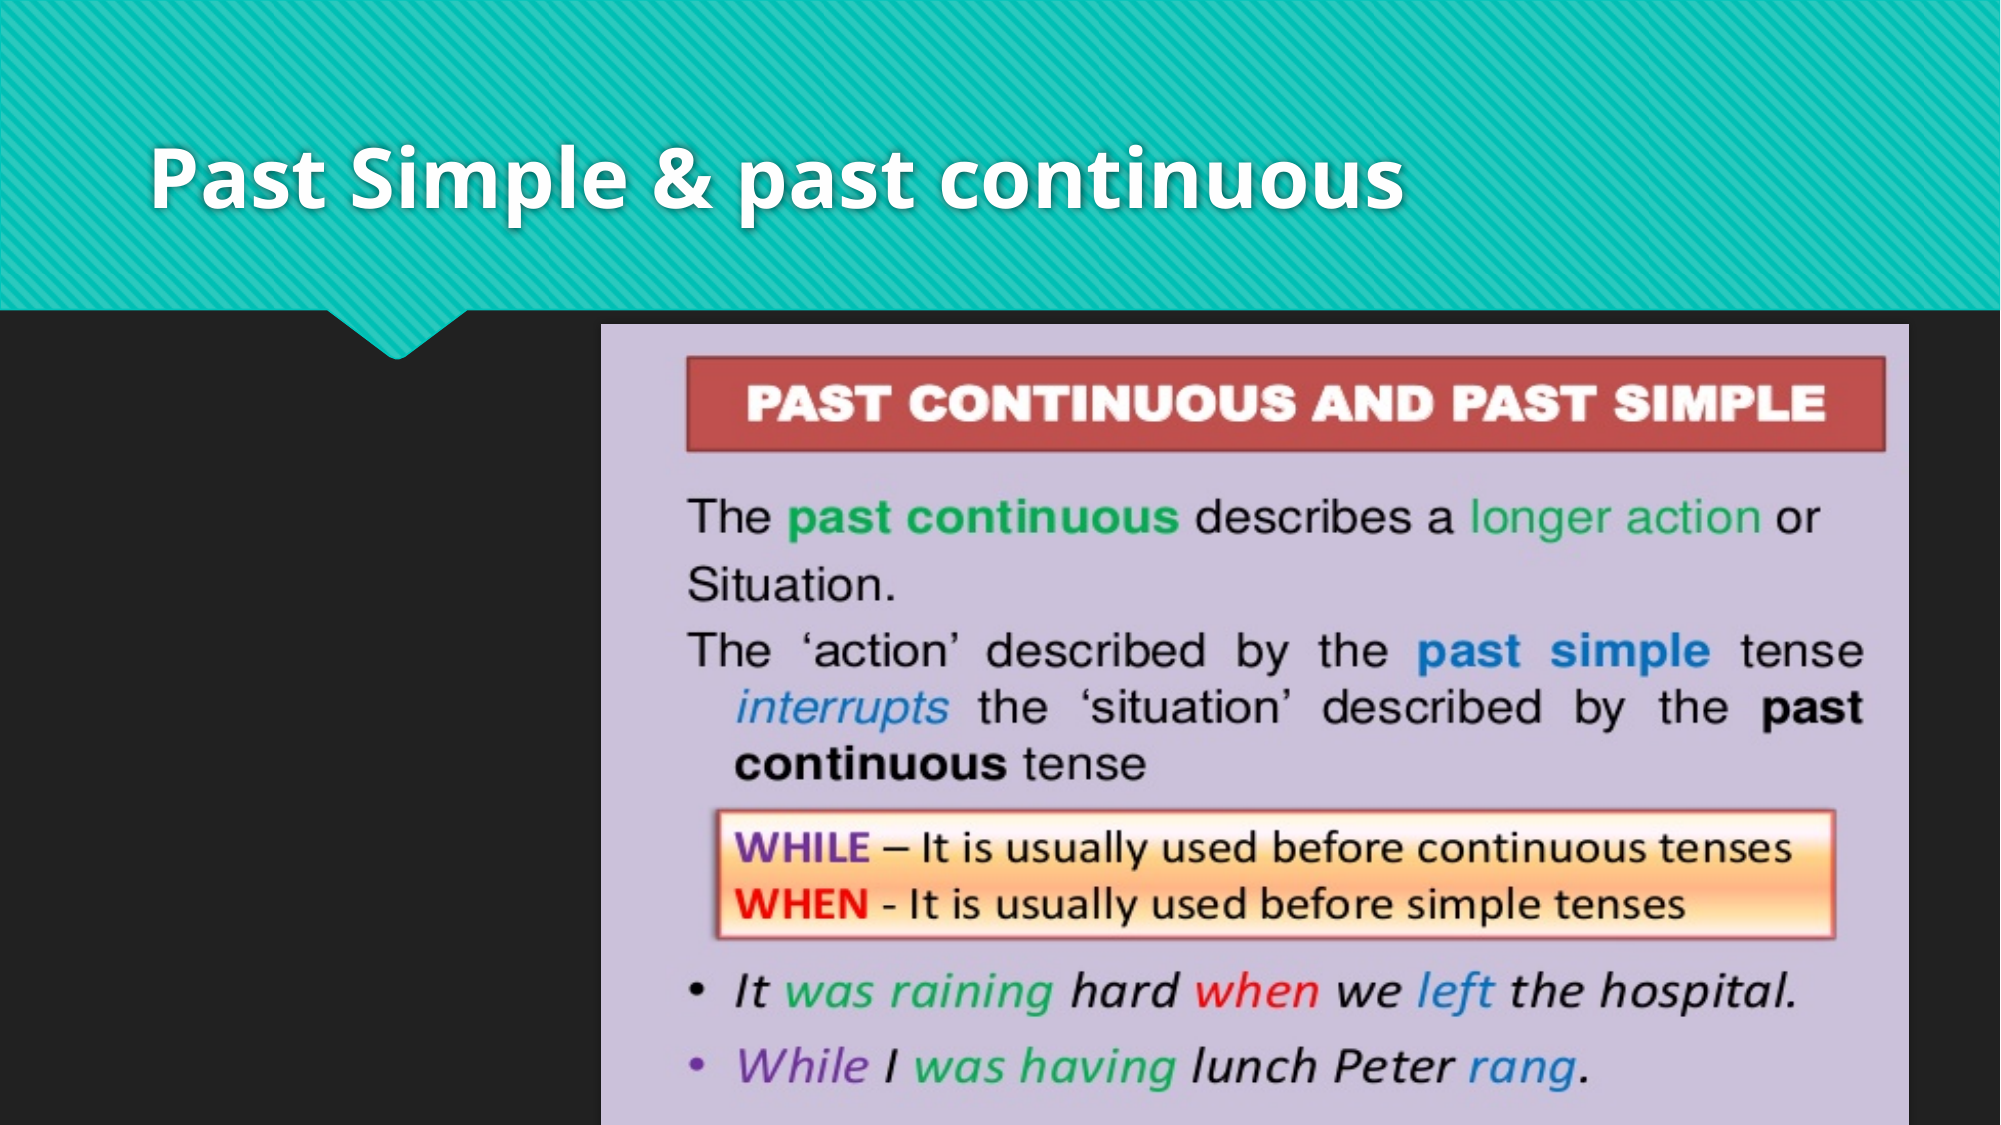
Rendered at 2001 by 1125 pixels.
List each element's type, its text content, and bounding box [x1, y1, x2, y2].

title Past Simple & past continuous [132, 73, 1868, 233]
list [601, 324, 1909, 1125]
